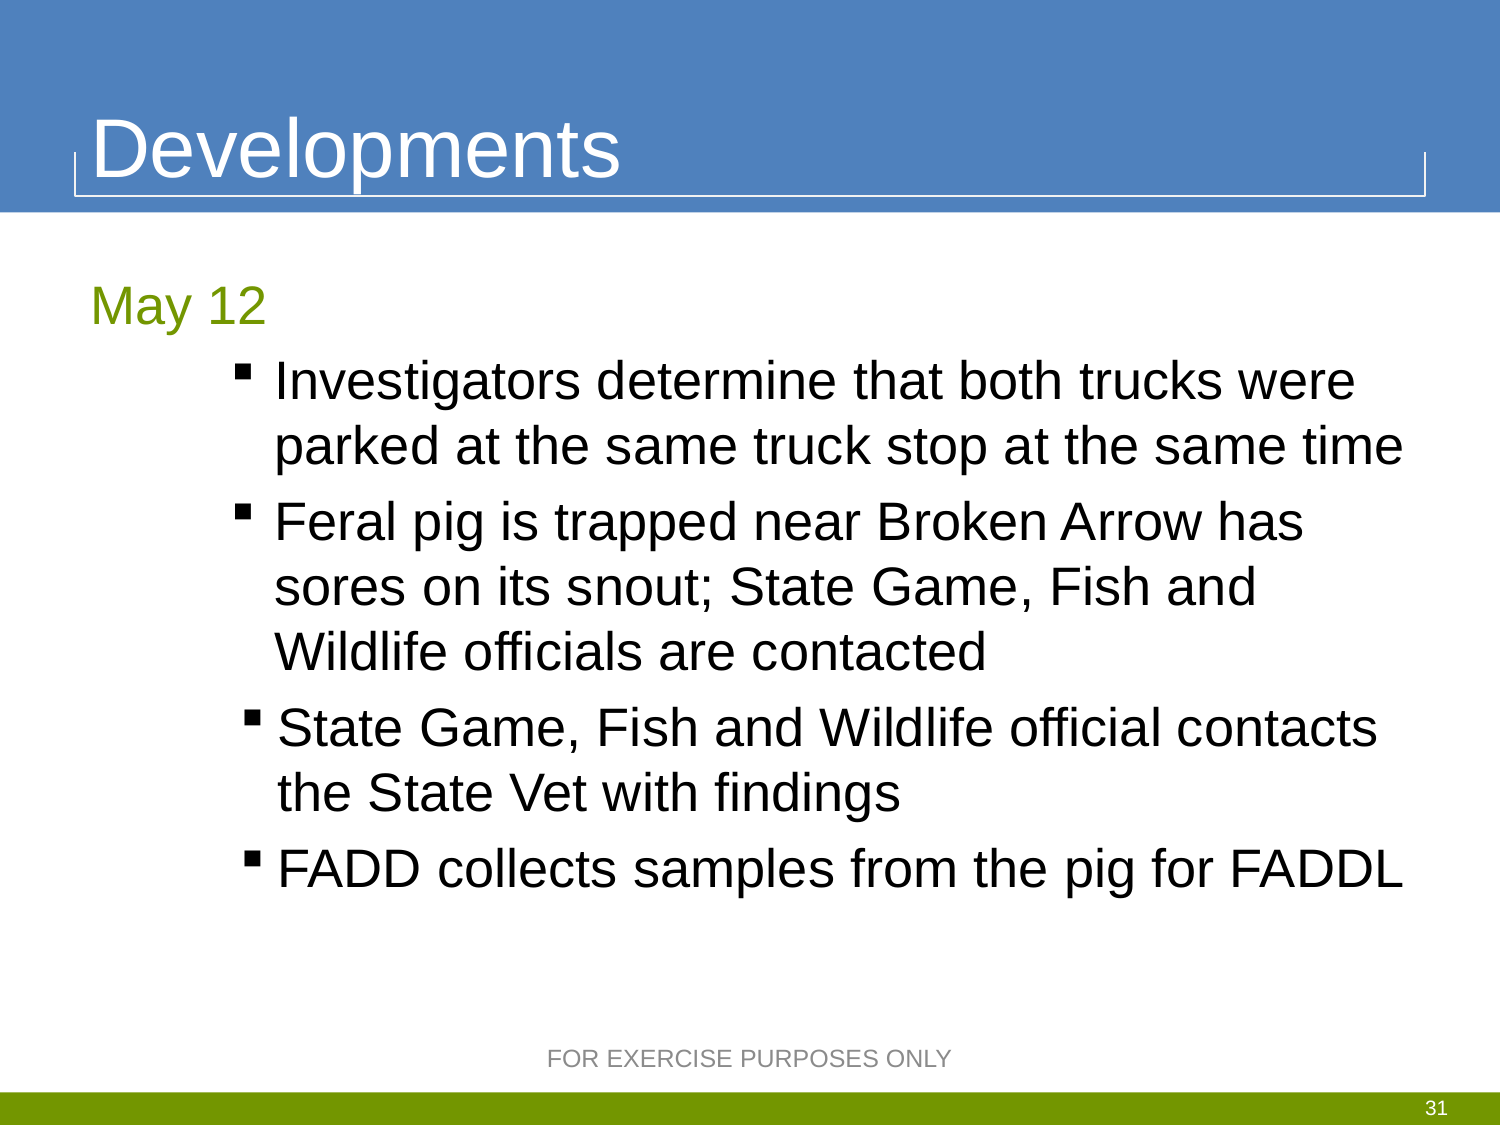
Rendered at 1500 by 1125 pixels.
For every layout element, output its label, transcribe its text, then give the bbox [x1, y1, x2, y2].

list May 12 Investigators determine that both trucks were parked at the same truck stop at the same time Feral pig is trapped near Broken Arrow has sores on its snout; State Game, Fish and Wildlife officials are contacted State Game, Fish and Wildlife official contacts the State Vet with findings FADD collects samples from the pig for FADDL [74, 262, 1426, 1006]
title Developments [74, 49, 1500, 238]
footer FOR EXERCISE PURPOSES ONLY [512, 1042, 988, 1103]
